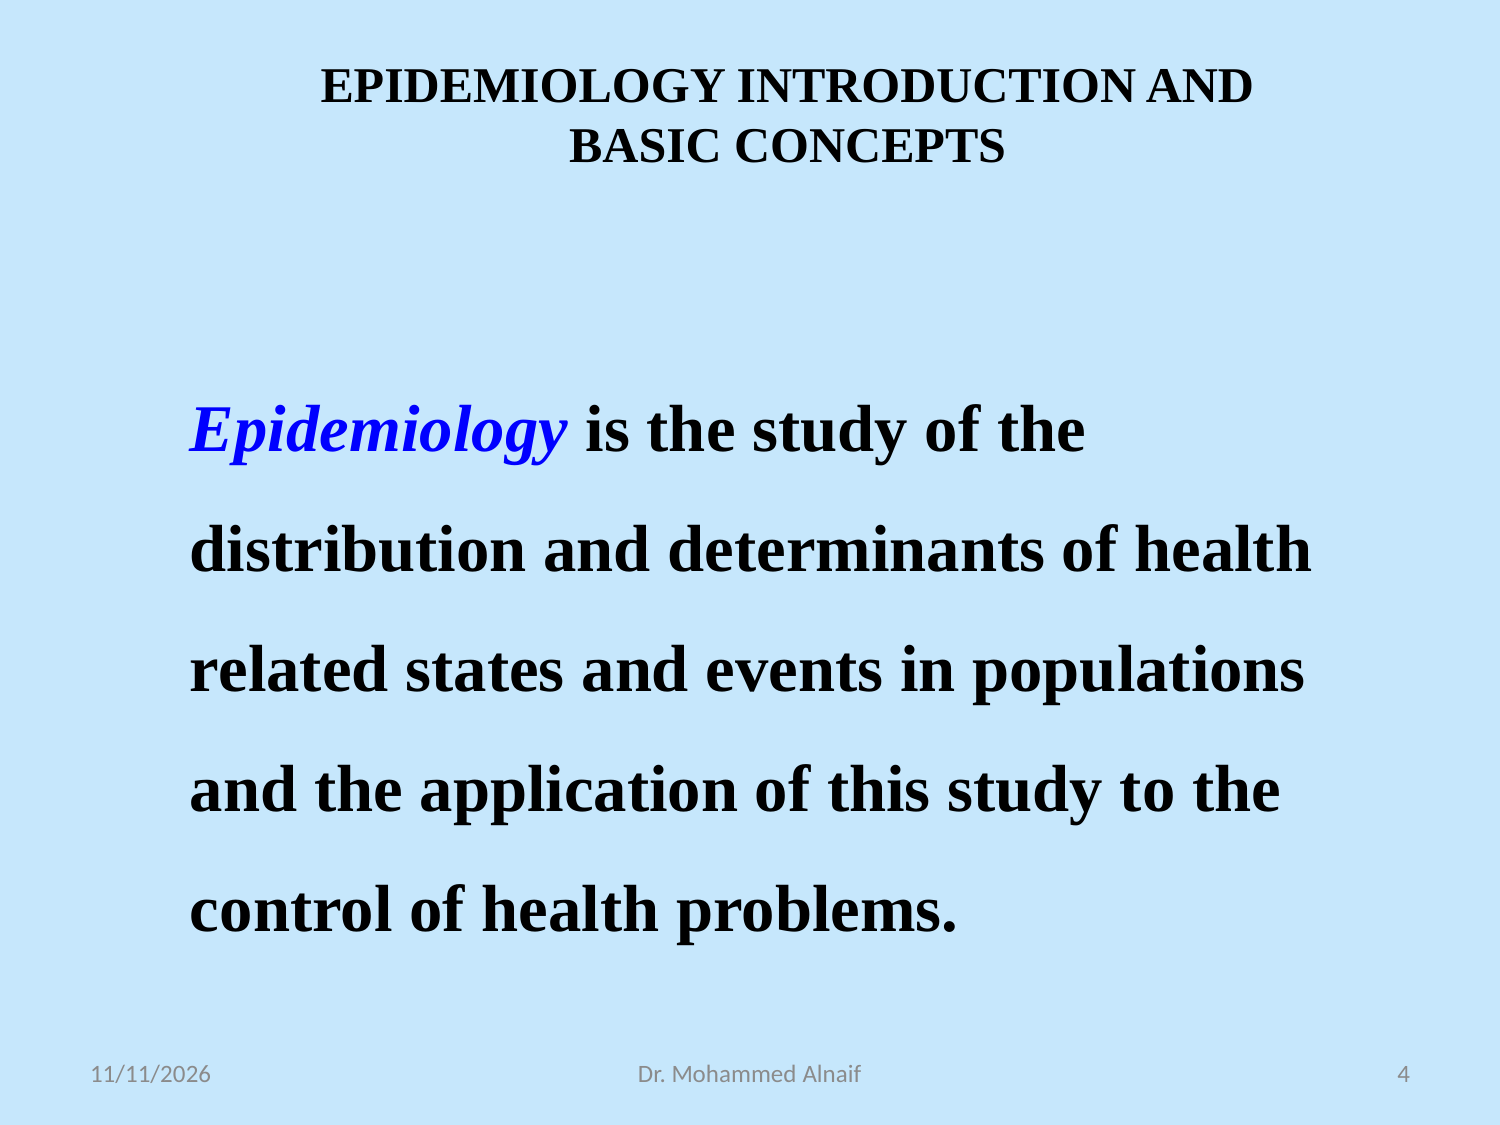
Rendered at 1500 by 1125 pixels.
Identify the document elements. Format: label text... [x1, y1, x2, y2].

footer Dr. Mohammed Alnaif [512, 1042, 988, 1103]
slide_number 4 [1074, 1042, 1425, 1103]
subtitle Epidemiology is the study of the distribution and determinants of health related states and events in populations and the application of this study to the control of health problems. [174, 337, 1363, 939]
title EPIDEMIOLOGY INTRODUCTION AND BASIC CONCEPTS [150, 50, 1425, 175]
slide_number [75, 1042, 425, 1103]
